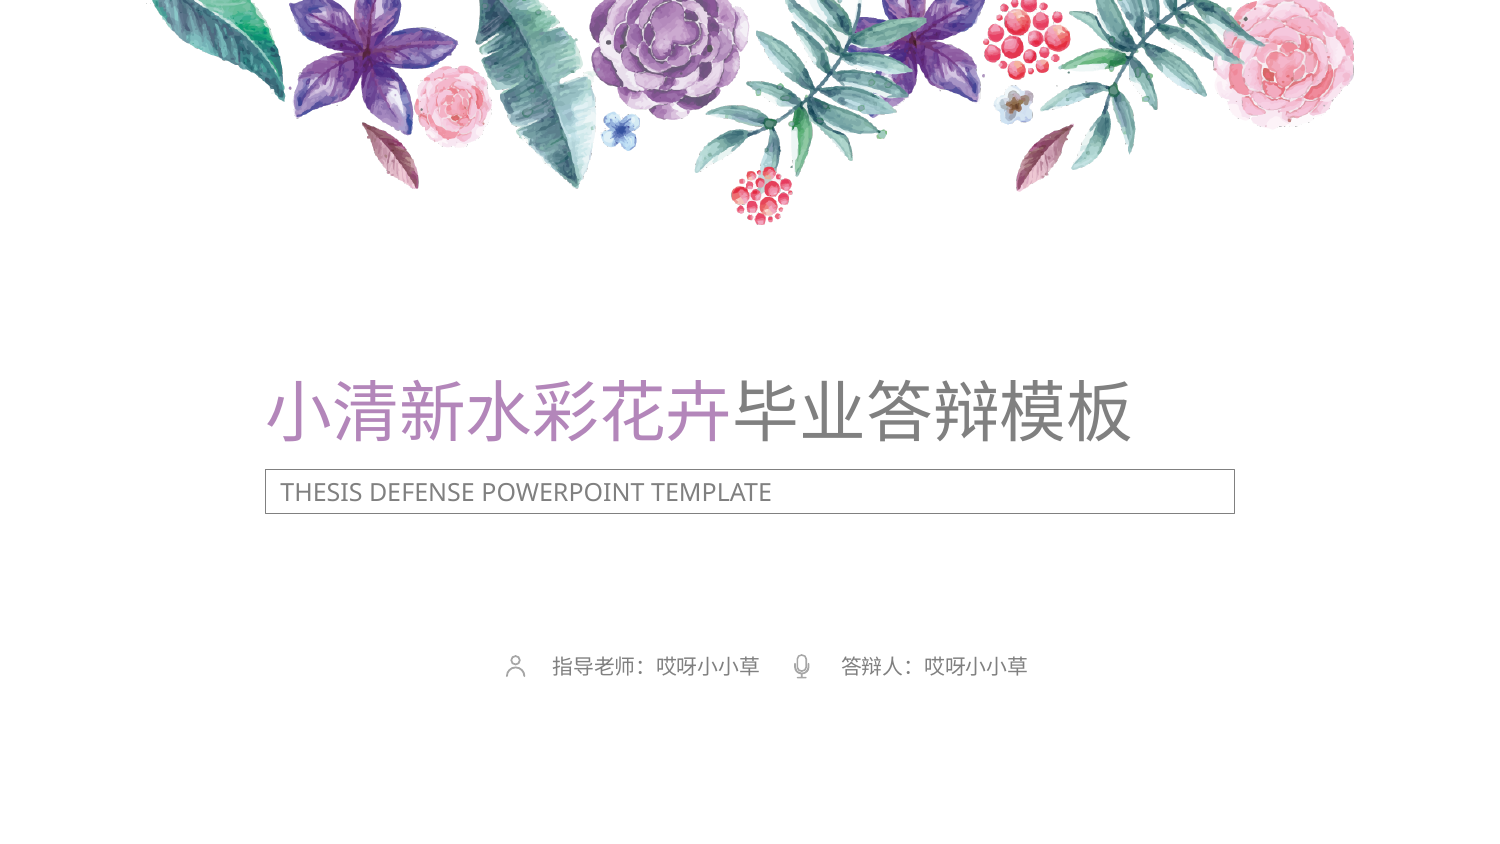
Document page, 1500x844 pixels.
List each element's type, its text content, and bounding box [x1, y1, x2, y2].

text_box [793, 653, 810, 679]
text_box THESIS DEFENSE POWERPOINT TEMPLATE [265, 469, 1235, 514]
text_box 指导老师：哎呀小小草 [537, 646, 775, 686]
picture [146, 0, 1354, 225]
text_box 答辩人：哎呀小小草 [826, 646, 1043, 686]
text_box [505, 654, 526, 678]
text_box 小清新水彩花卉毕业答辩模板 [265, 362, 1235, 458]
